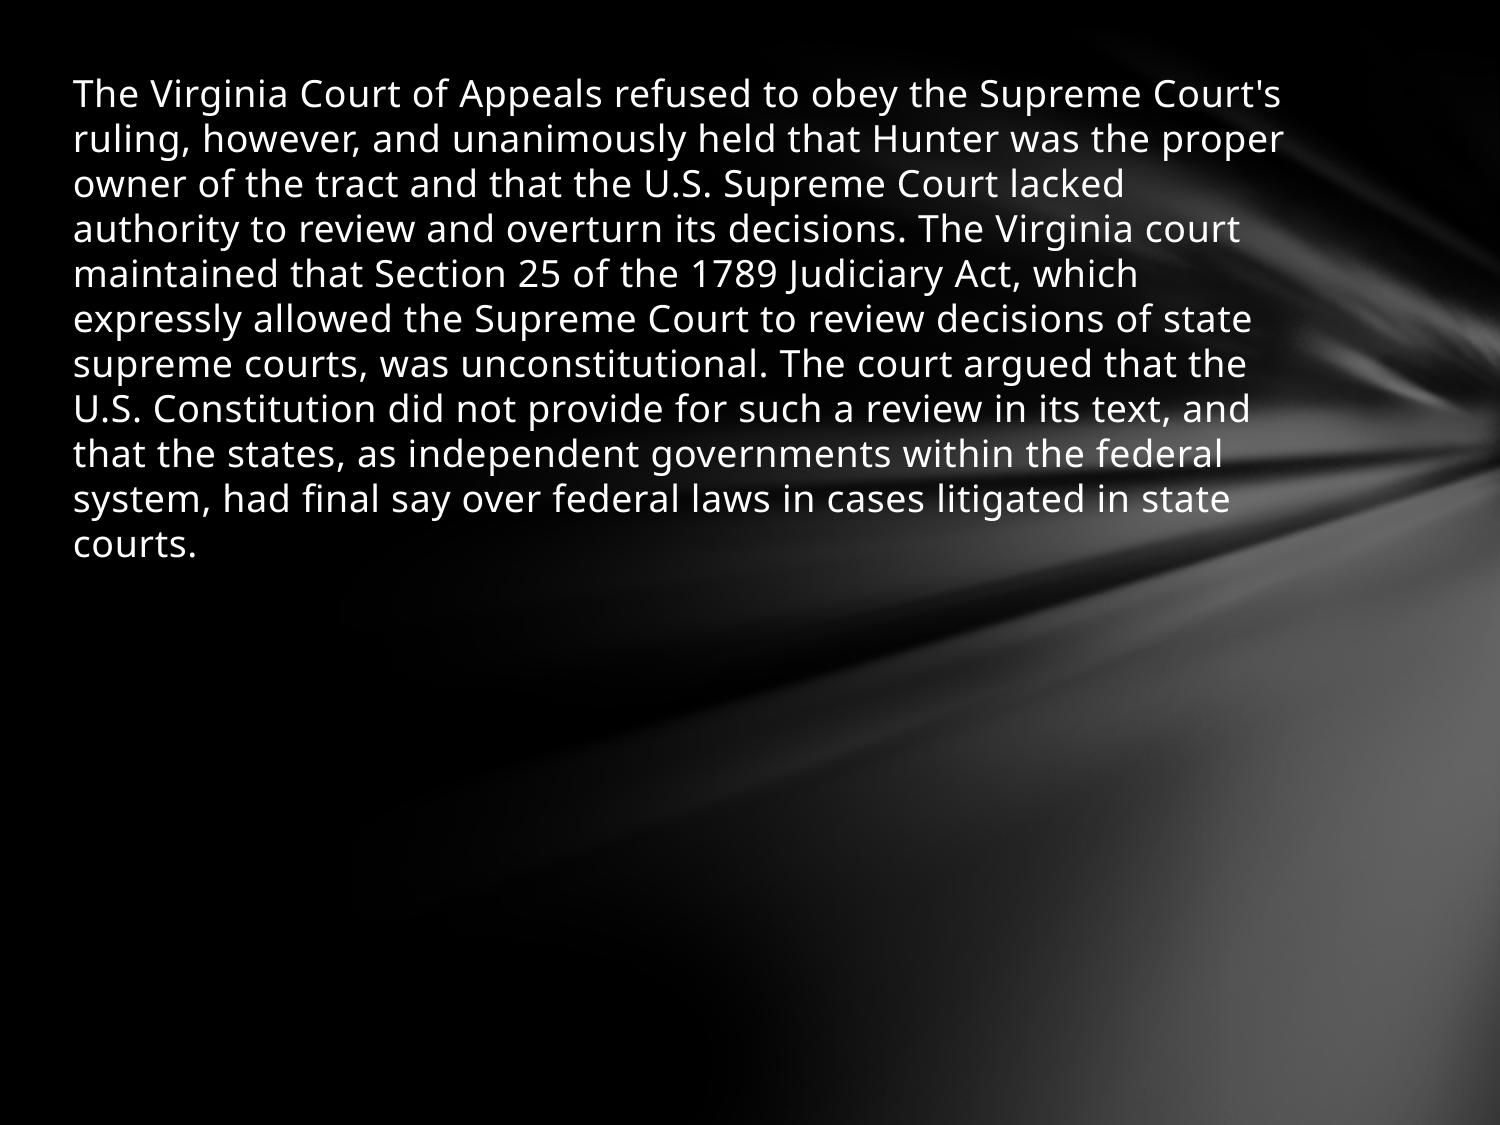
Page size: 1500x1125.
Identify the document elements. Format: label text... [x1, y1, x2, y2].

list The Virginia Court of Appeals refused to obey the Supreme Court's ruling, however, and unanimously held that Hunter was the proper owner of the tract and that the U.S. Supreme Court lacked authority to review and overturn its decisions. The Virginia court maintained that Section 25 of the 1789 Judiciary Act, which expressly allowed the Supreme Court to review decisions of state supreme courts, was unconstitutional. The court argued that the U.S. Constitution did not provide for such a review in its text, and that the states, as independent governments within the federal system, had final say over federal laws in cases litigated in state courts. [57, 62, 1318, 1015]
